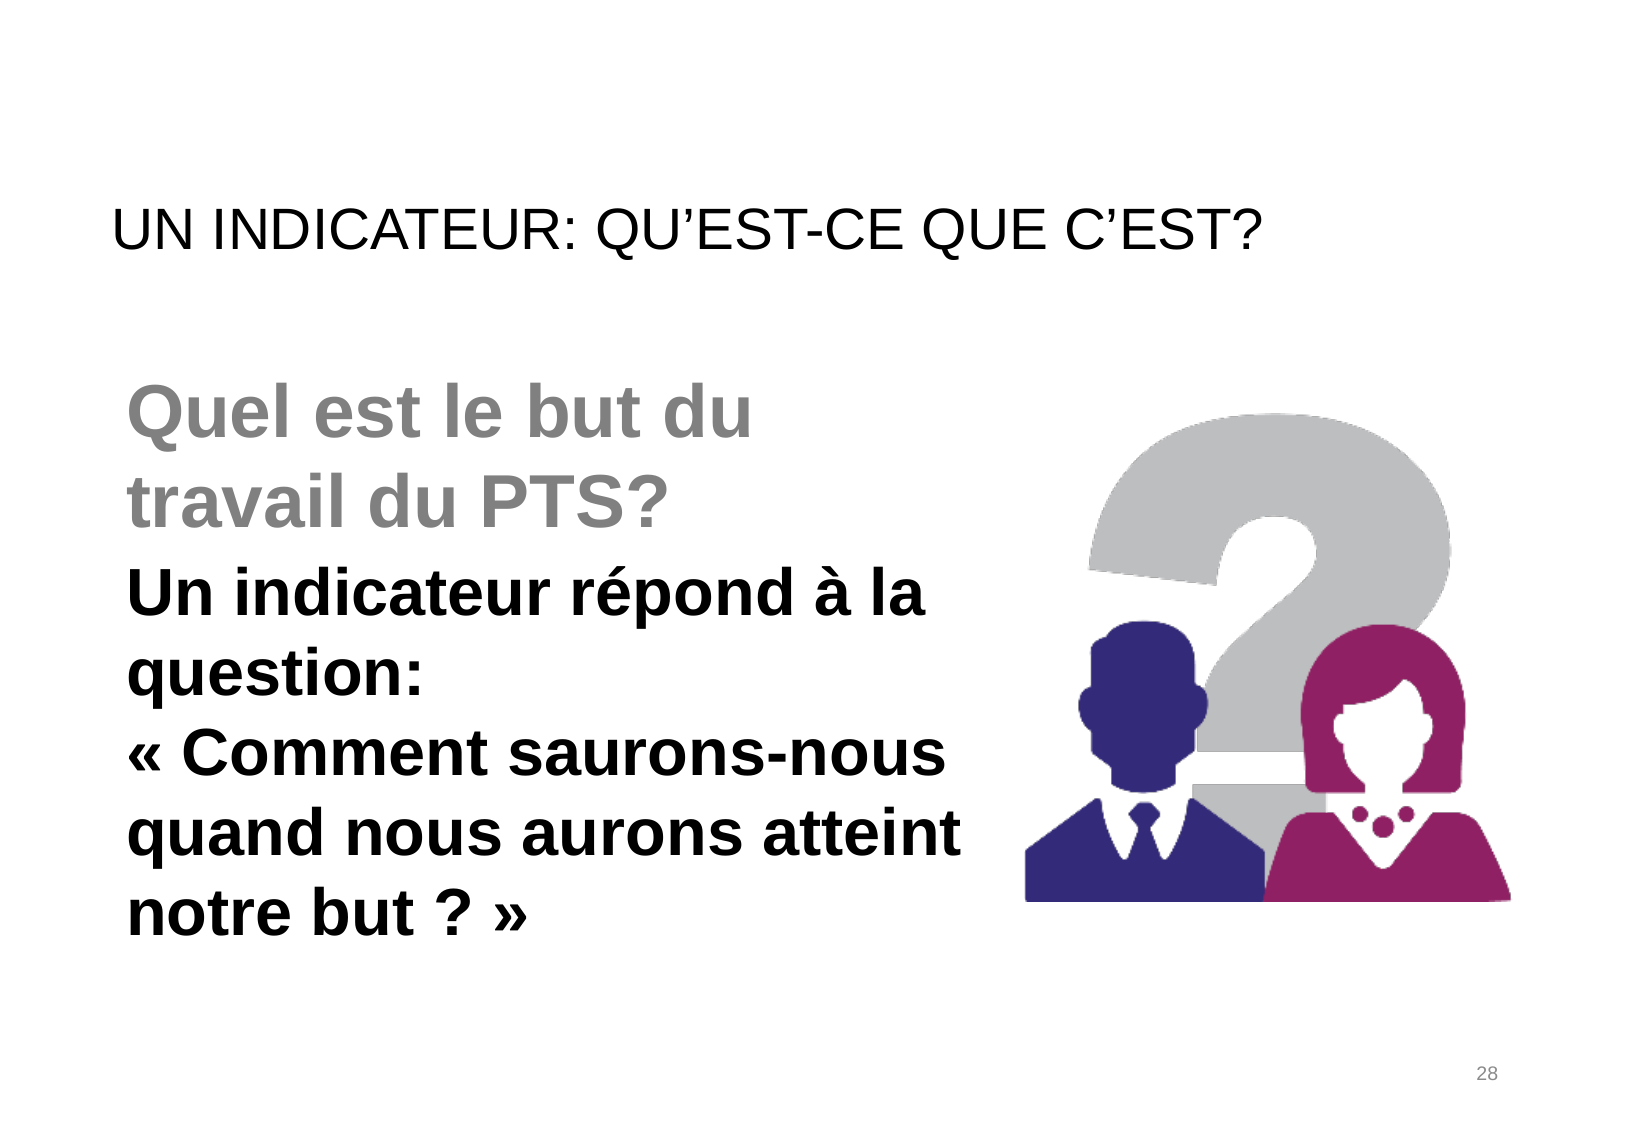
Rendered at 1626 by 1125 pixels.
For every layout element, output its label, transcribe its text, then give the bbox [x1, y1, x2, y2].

title Un indicateur: qu’est-ce que c’est? [111, 59, 1514, 270]
list Quel est le but du travail du PTS? Un indicateur répond à la question: « Comment saurons-nous quand nous aurons atteint notre but ? » [111, 297, 991, 1014]
slide_number 28 [1147, 1042, 1514, 1103]
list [1024, 409, 1514, 902]
